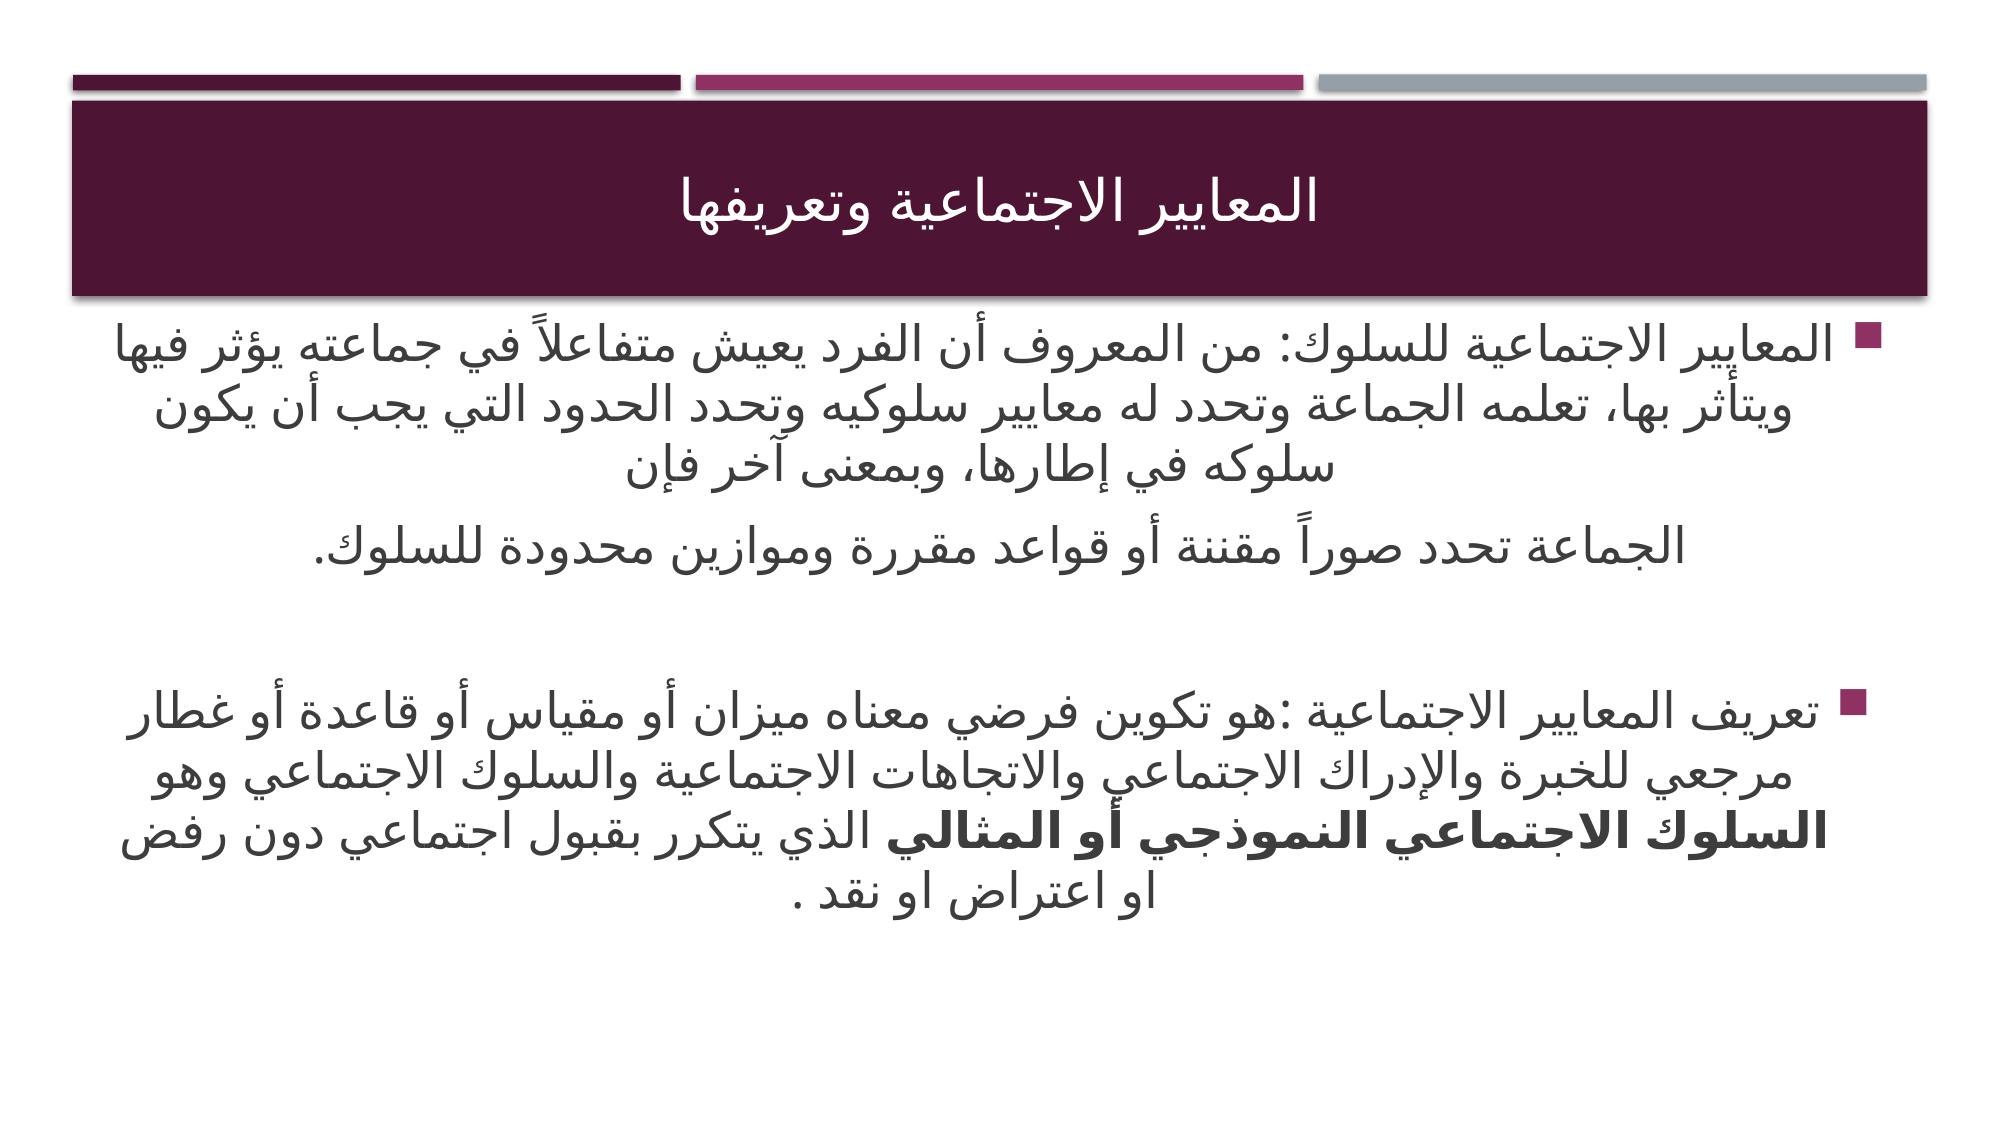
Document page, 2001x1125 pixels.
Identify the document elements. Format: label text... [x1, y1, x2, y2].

list المعايير الاجتماعية للسلوك: من المعروف أن الفرد يعيش متفاعلاً في جماعته يؤثر فيها ويتأثر بها، تعلمه الجماعة وتحدد له معايير سلوكيه وتحدد الحدود التي يجب أن يكون سلوكه في إطارها، وبمعنى آخر فإن الجماعة تحدد صوراً مقننة أو قواعد مقررة وموازين محدودة للسلوك. تعريف المعايير الاجتماعية :هو تكوين فرضي معناه ميزان أو مقياس أو قاعدة أو غطار مرجعي للخبرة والإدراك الاجتماعي والاتجاهات الاجتماعية والسلوك الاجتماعي وهو السلوك الاجتماعي النموذجي أو المثالي الذي يتكرر بقبول اجتماعي دون رفض او اعتراض او نقد . [95, 323, 1905, 1055]
title المعايير الاجتماعية وتعريفها [95, 115, 1905, 282]
